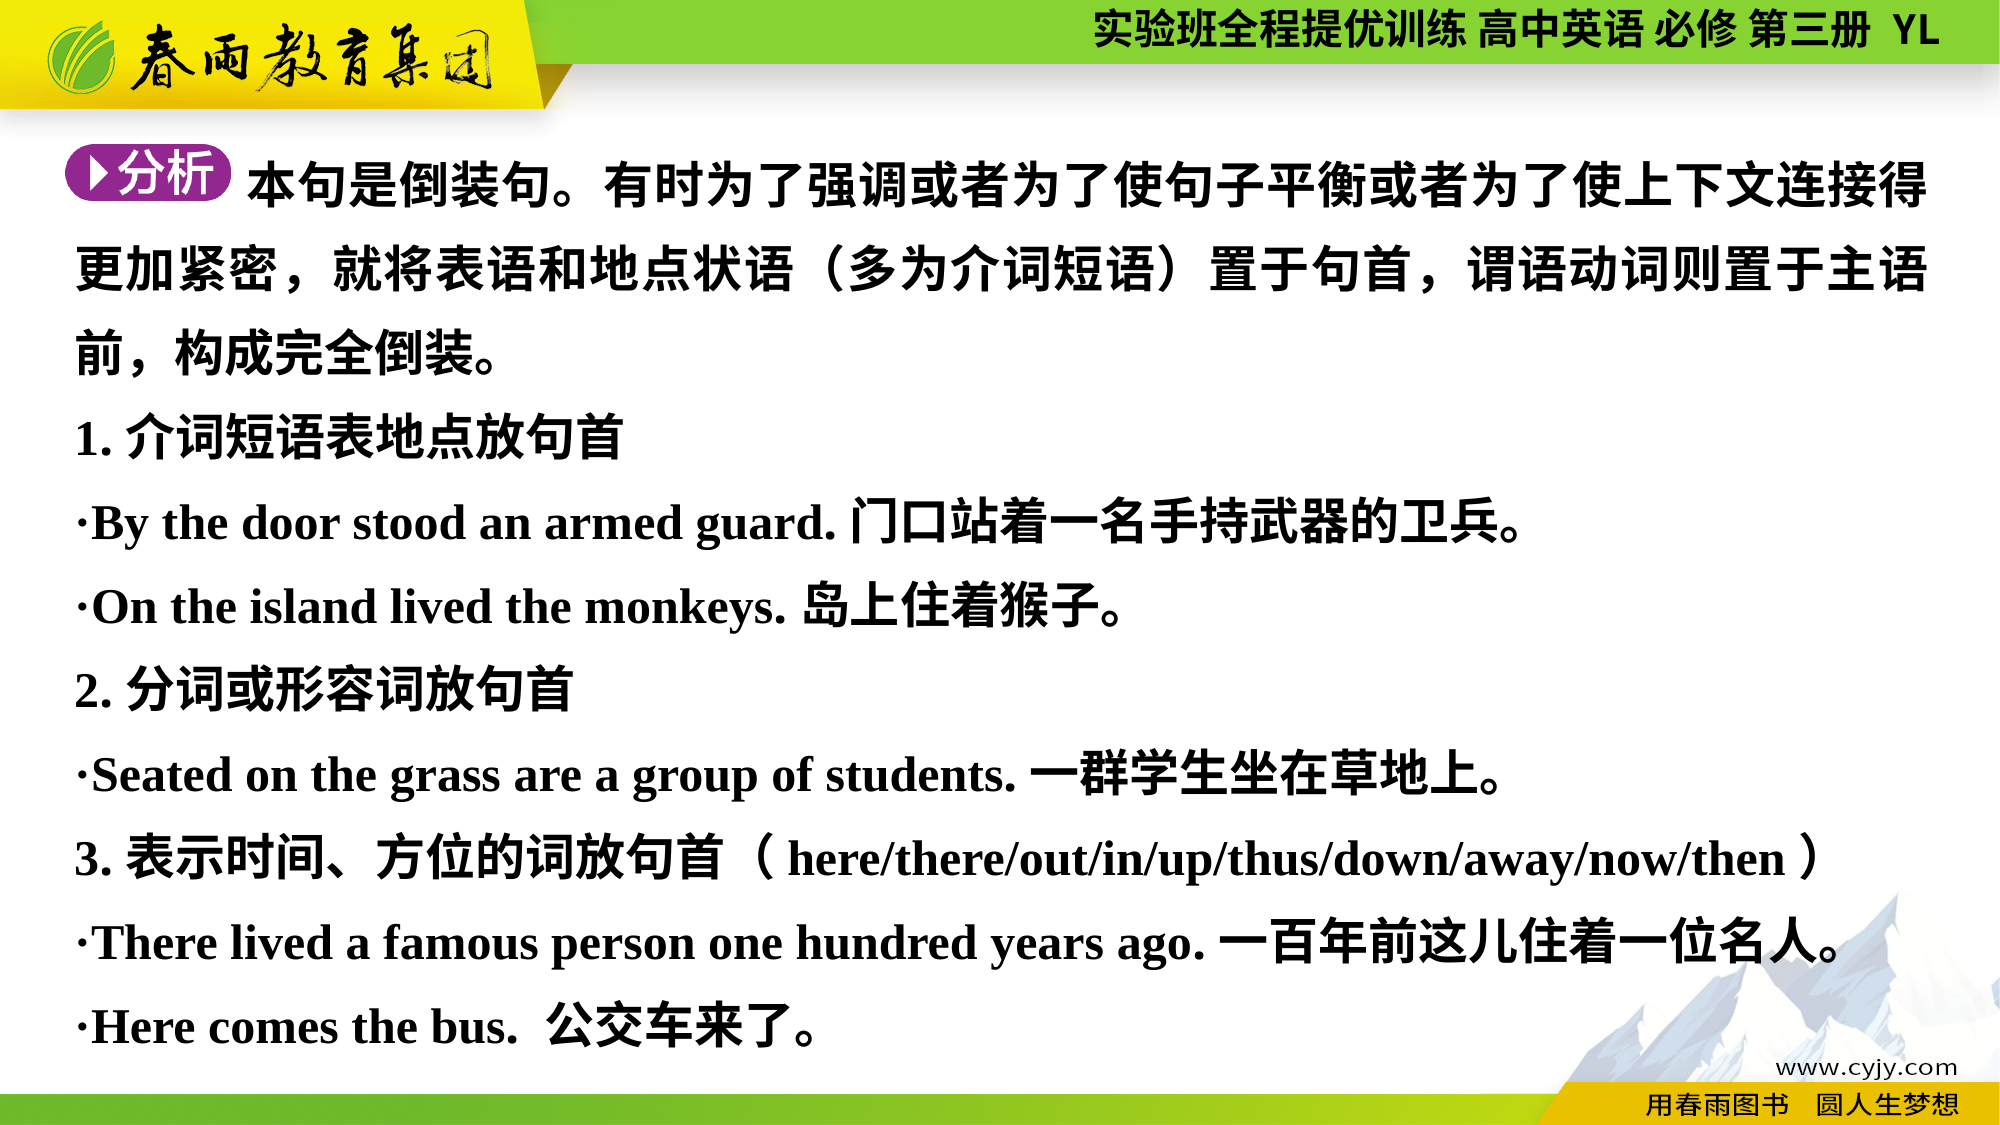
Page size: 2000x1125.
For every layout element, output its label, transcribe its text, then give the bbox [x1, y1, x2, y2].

picture [0, 0, 2000, 1125]
list 本句是倒装句。有时为了强调或者为了使句子平衡或者为了使上下文连接得更加紧密，就将表语和地点状语（多为介词短语）置于句首，谓语动词则置于主语前，构成完全倒装。 1.介词短语表地点放句首 ·By the door stood an armed guard.门口站着一名手持武器的卫兵。 ·On the island lived the monkeys.岛上住着猴子。 2.分词或形容词放句首 ·Seated on the grass are a group of students.一群学生坐在草地上。 3.表示时间、方位的词放句首（here/there/out/in/up/thus/down/away/now/then） ·There lived a famous person one hundred years ago.一百年前这儿住着一位名人。 ·Here comes the bus. 公交车来了。 [59, 122, 1944, 1071]
